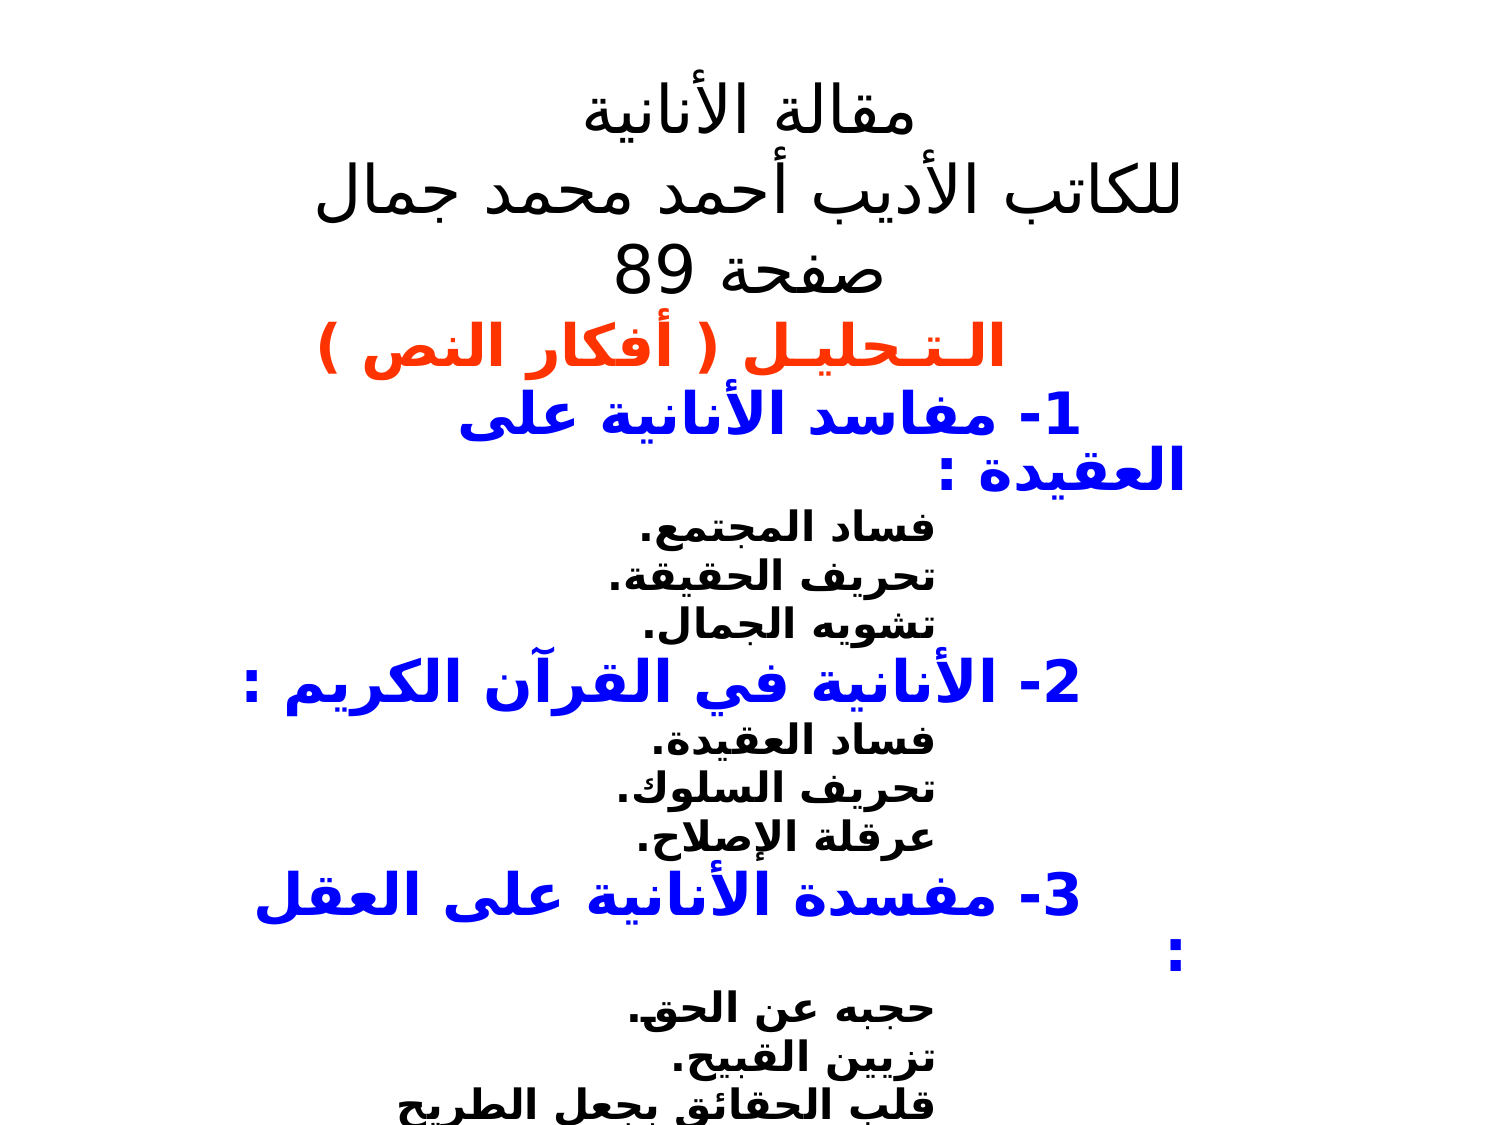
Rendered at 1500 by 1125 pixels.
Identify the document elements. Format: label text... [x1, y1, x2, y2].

subtitle الـتـحليـل ( أفكار النص ) 1- مفاسد الأنانية على العقيدة : فساد المجتمع. تحريف الحقيقة. تشويه الجمال. 2- الأنانية في القرآن الكريم : فساد العقيدة. تحريف السلوك. عرقلة الإصلاح. 3- مفسدة الأنانية على العقل : حجبه عن الحق. تزيين القبيح. قلب الحقائق بجعل الطريح الضعيف قويا. [224, 314, 1276, 1059]
title مقالة الأنانية للكاتب الأديب أحمد محمد جمال صفحة 89 [111, 66, 1388, 308]
